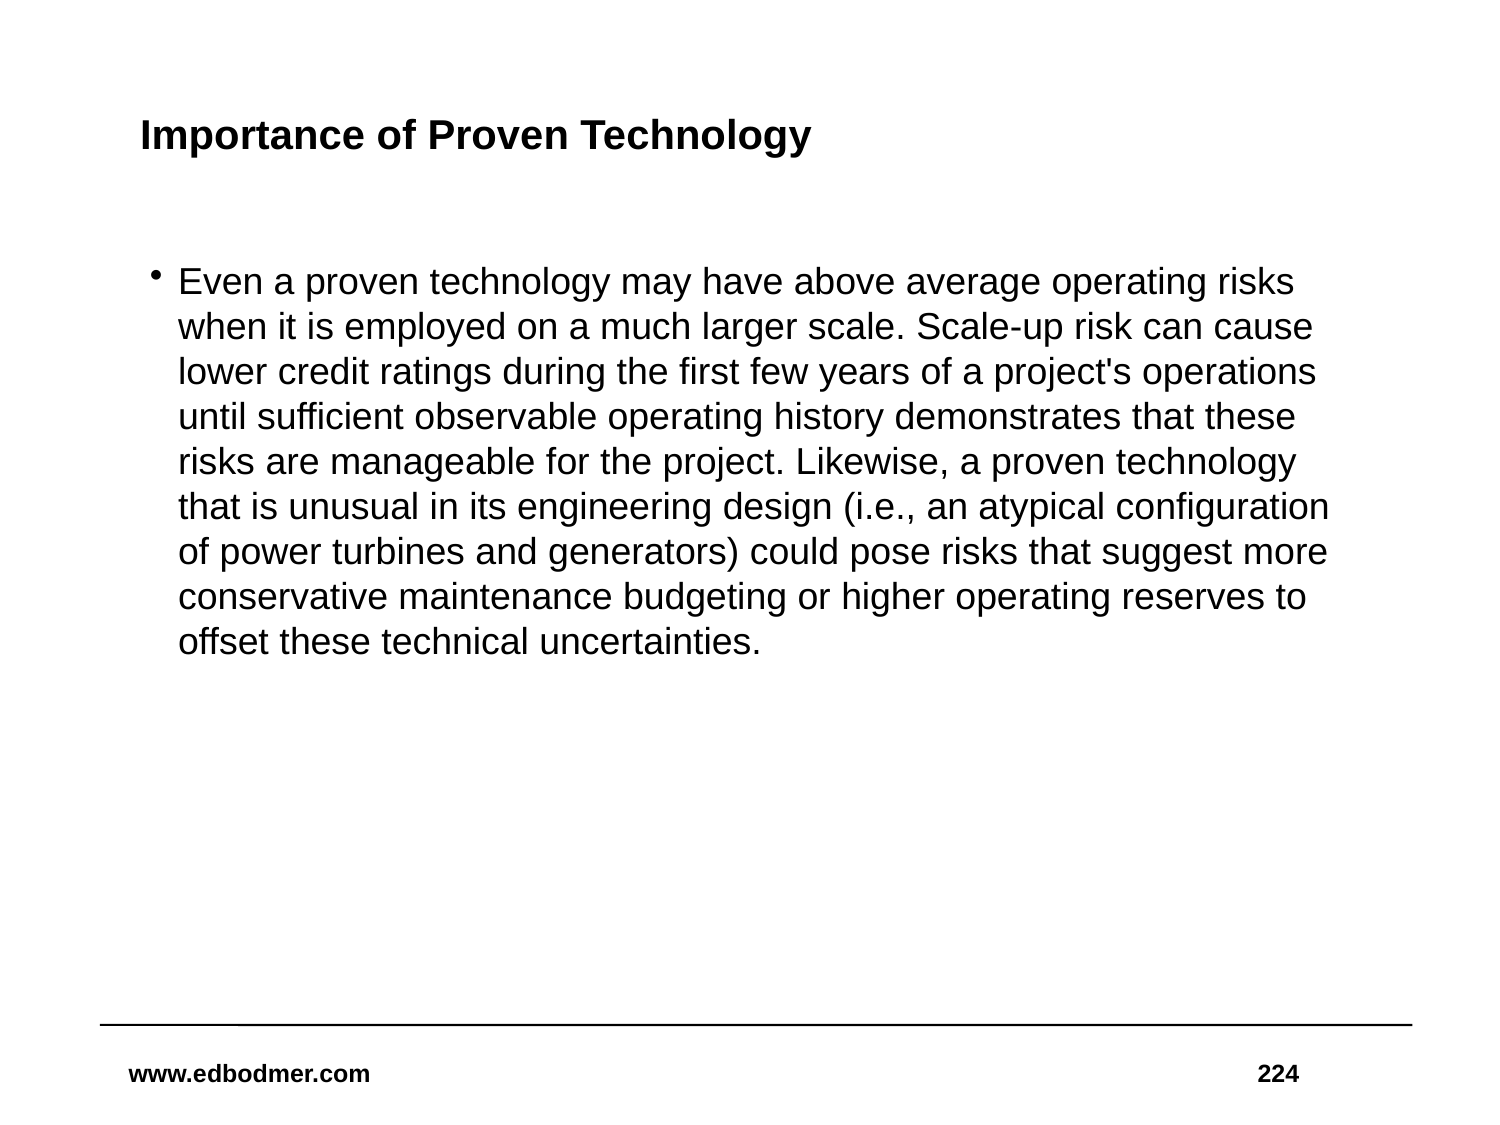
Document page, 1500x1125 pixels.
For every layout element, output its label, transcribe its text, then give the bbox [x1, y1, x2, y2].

title Importance of Proven Technology [125, 99, 1288, 225]
list Even a proven technology may have above average operating risks when it is employed on a much larger scale. Scale-up risk can cause lower credit ratings during the first few years of a project's operations until sufficient observable operating history demonstrates that these risks are manageable for the project. Likewise, a proven technology that is unusual in its engineering design (i.e., an atypical configuration of power turbines and generators) could pose risks that suggest more conservative maintenance budgeting or higher operating reserves to offset these technical uncertainties. [125, 249, 1375, 1000]
